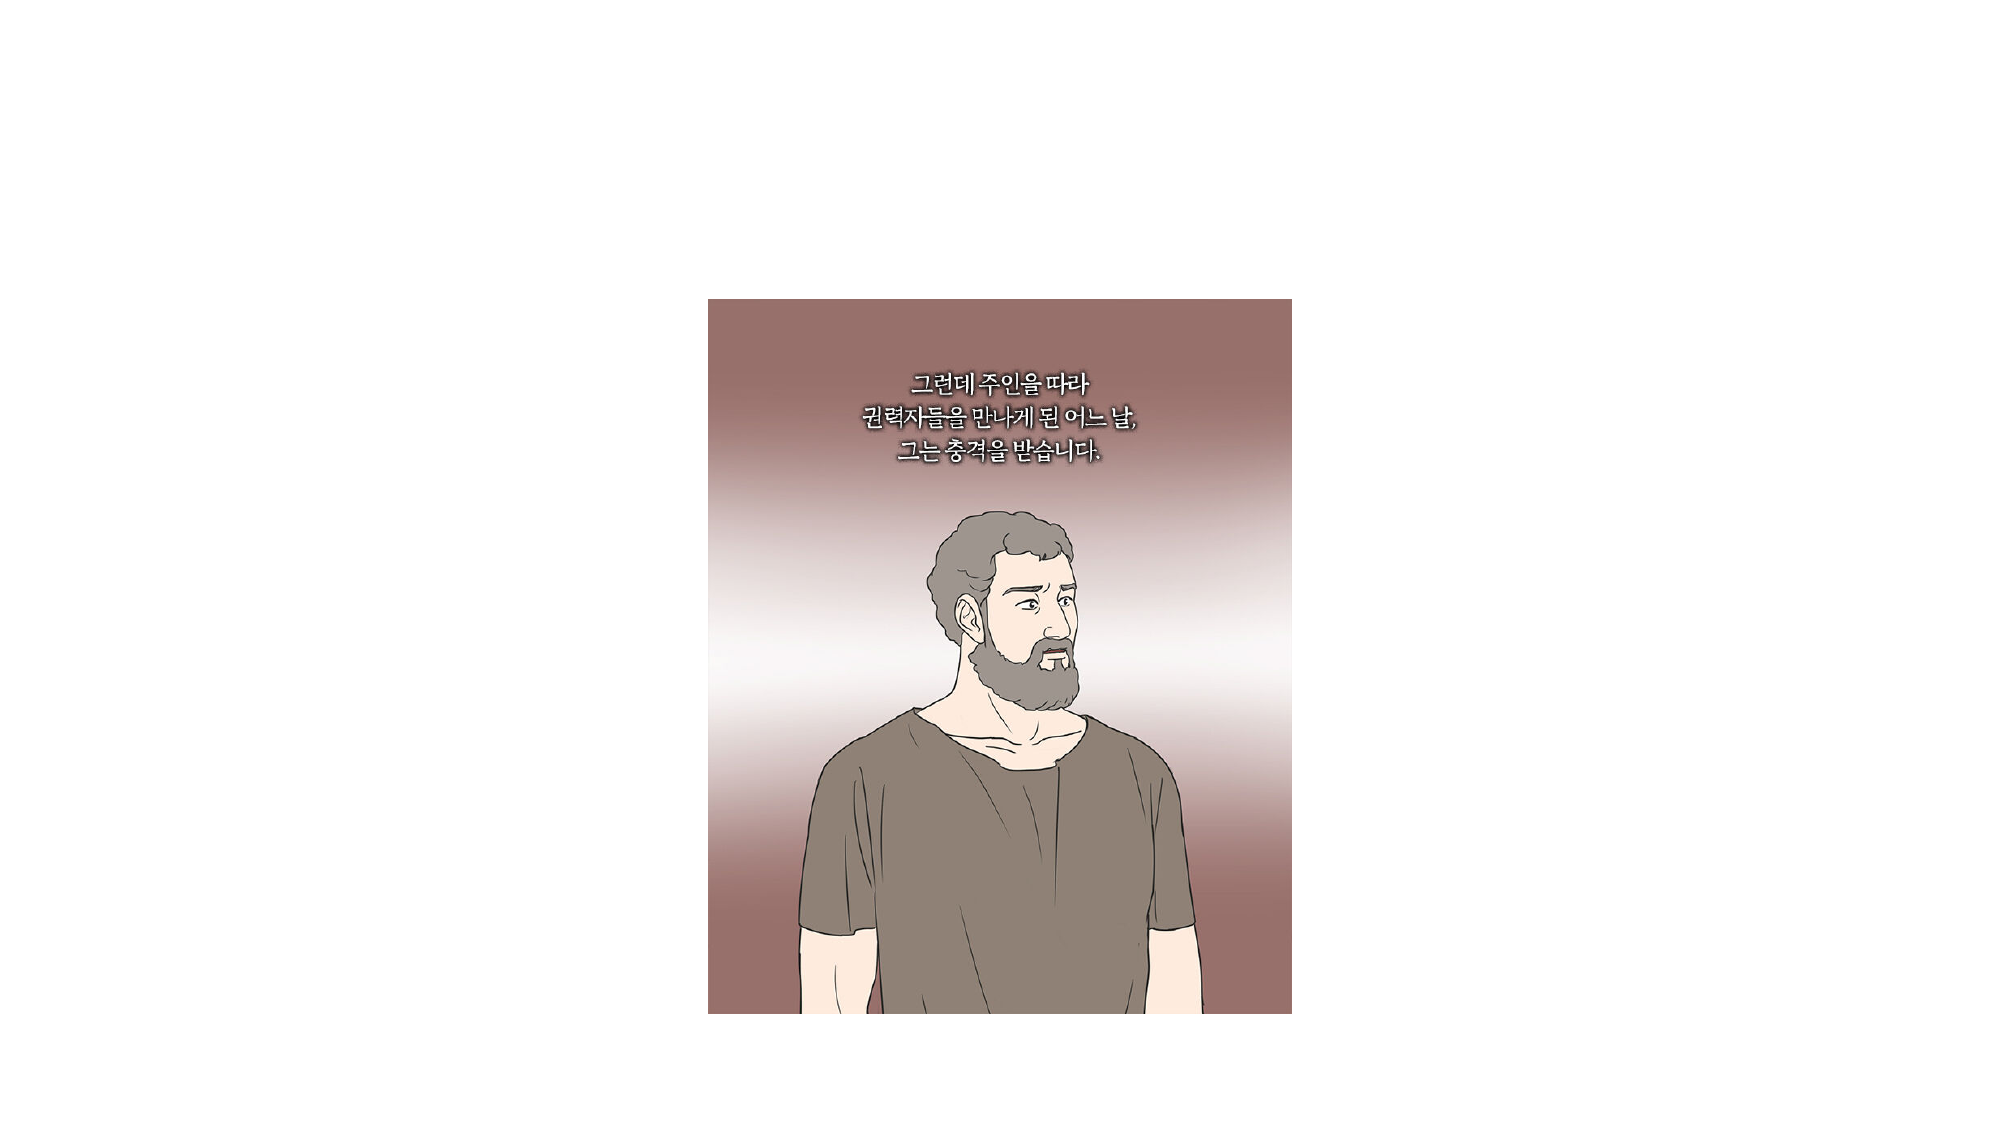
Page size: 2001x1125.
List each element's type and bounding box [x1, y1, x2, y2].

list [707, 299, 1292, 1014]
